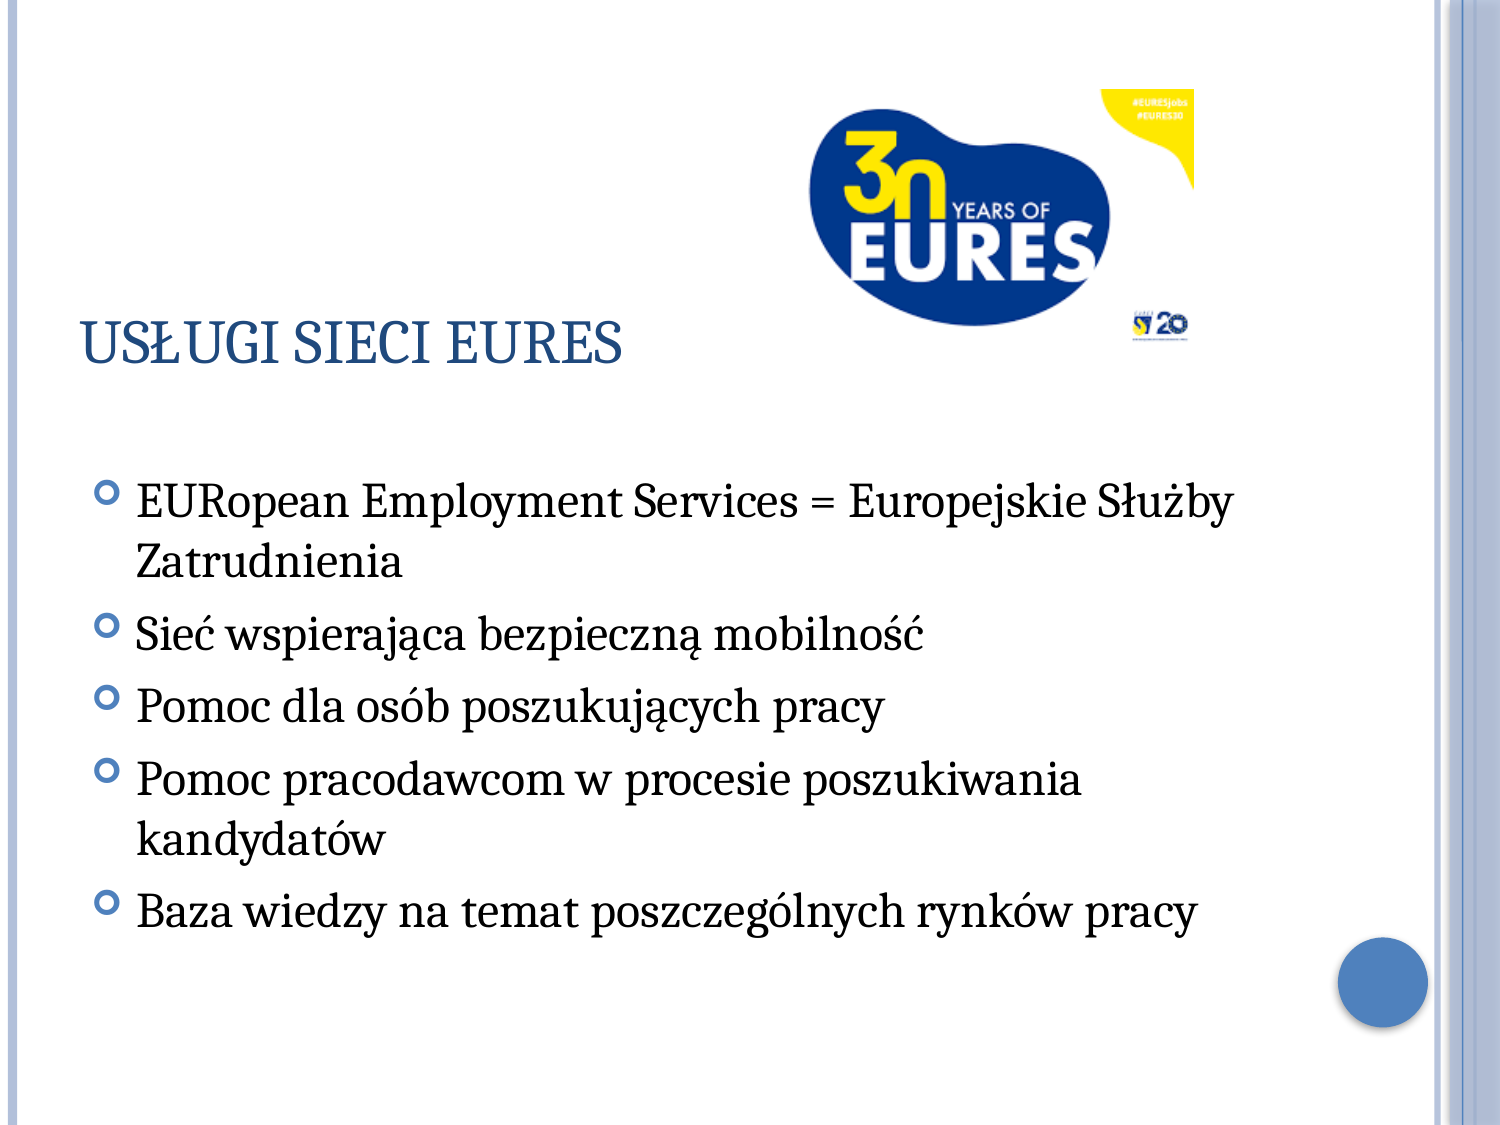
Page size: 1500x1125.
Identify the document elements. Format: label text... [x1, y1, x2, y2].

title Usługi sieci EURES [64, 196, 1290, 384]
list EURopean Employment Services = Europejskie Służby Zatrudnienia Sieć wspierająca bezpieczną mobilność Pomoc dla osób poszukujących pracy Pomoc pracodawcom w procesie poszukiwania kandydatów Baza wiedzy na temat poszczególnych rynków pracy [76, 460, 1302, 965]
picture [725, 89, 1195, 353]
